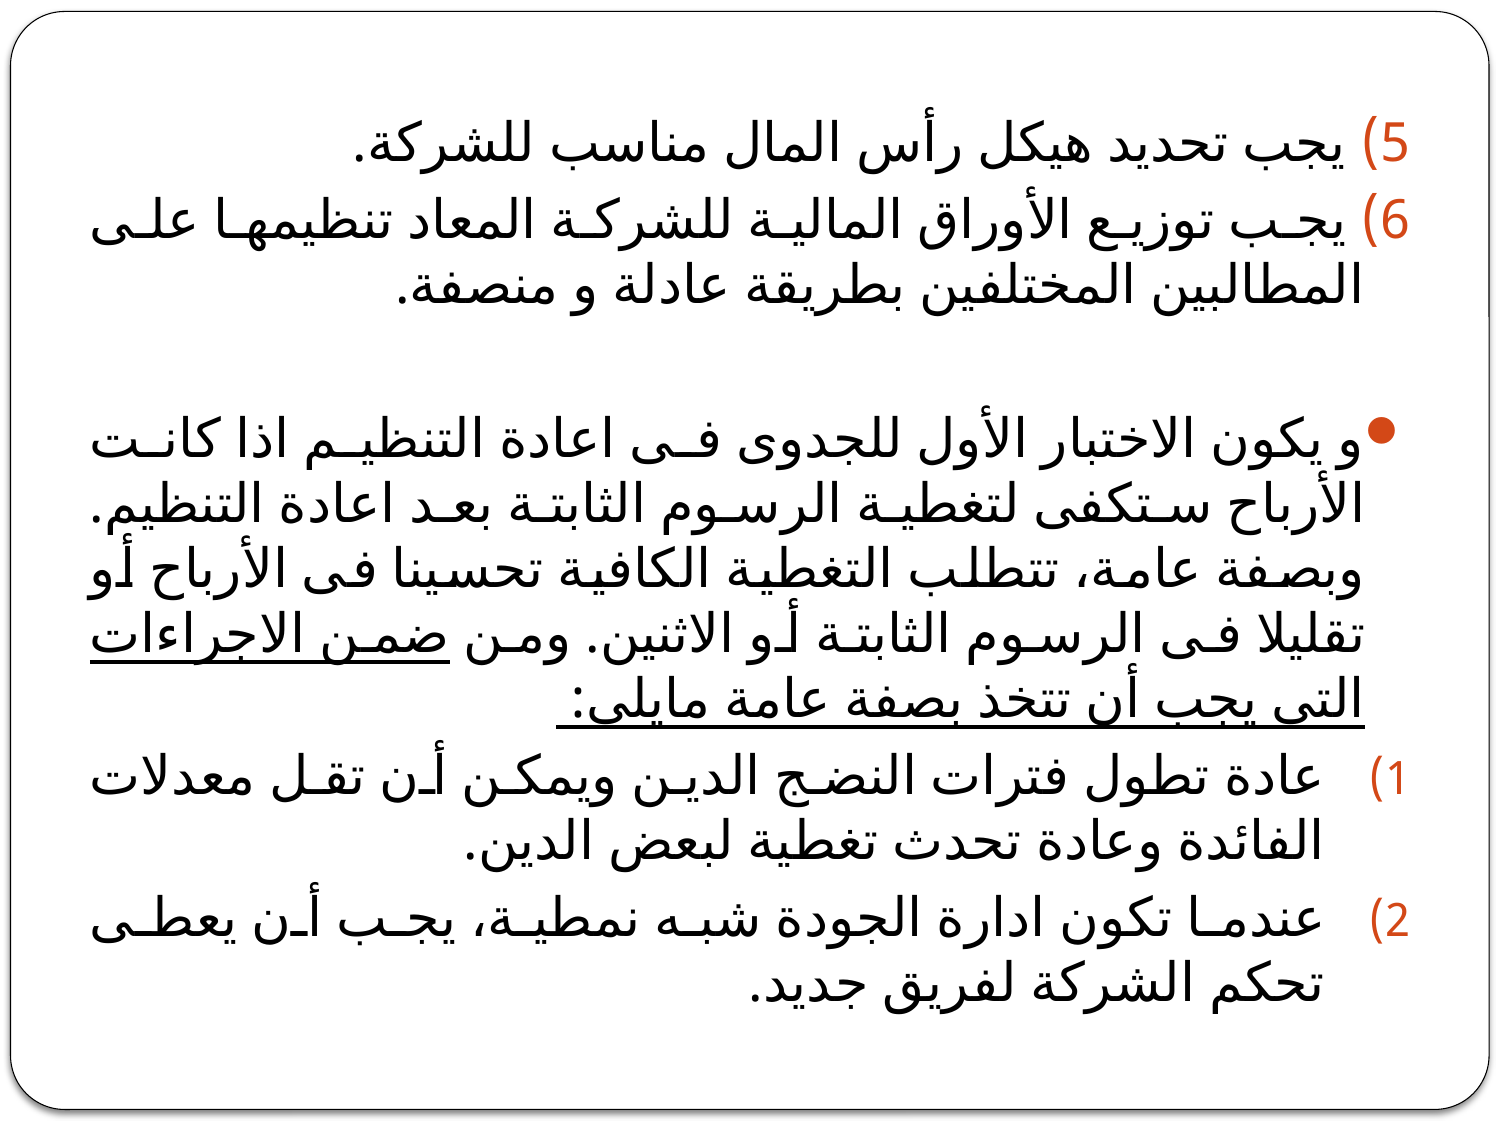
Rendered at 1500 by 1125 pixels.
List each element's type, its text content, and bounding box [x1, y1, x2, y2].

list 5) يجب تحديد هيكل رأس المال مناسب للشركة. 6) يجب توزيع الأوراق المالية للشركة المعاد تنظيمها على المطالبين المختلفين بطريقة عادلة و منصفة. و يكون الاختبار الأول للجدوى فى اعادة التنظيم اذا كانت الأرباح ستكفى لتغطية الرسوم الثابتة بعد اعادة التنظيم. وبصفة عامة، تتطلب التغطية الكافية تحسينا فى الأرباح أو تقليلا فى الرسوم الثابتة أو الاثنين. ومن ضمن الاجراءات التى يجب أن تتخذ بصفة عامة مايلى: عادة تطول فترات النضج الدين ويمكن أن تقل معدلات الفائدة وعادة تحدث تغطية لبعض الدين. عندما تكون ادارة الجودة شبه نمطية، يجب أن يعطى تحكم الشركة لفريق جديد. [75, 99, 1425, 1013]
